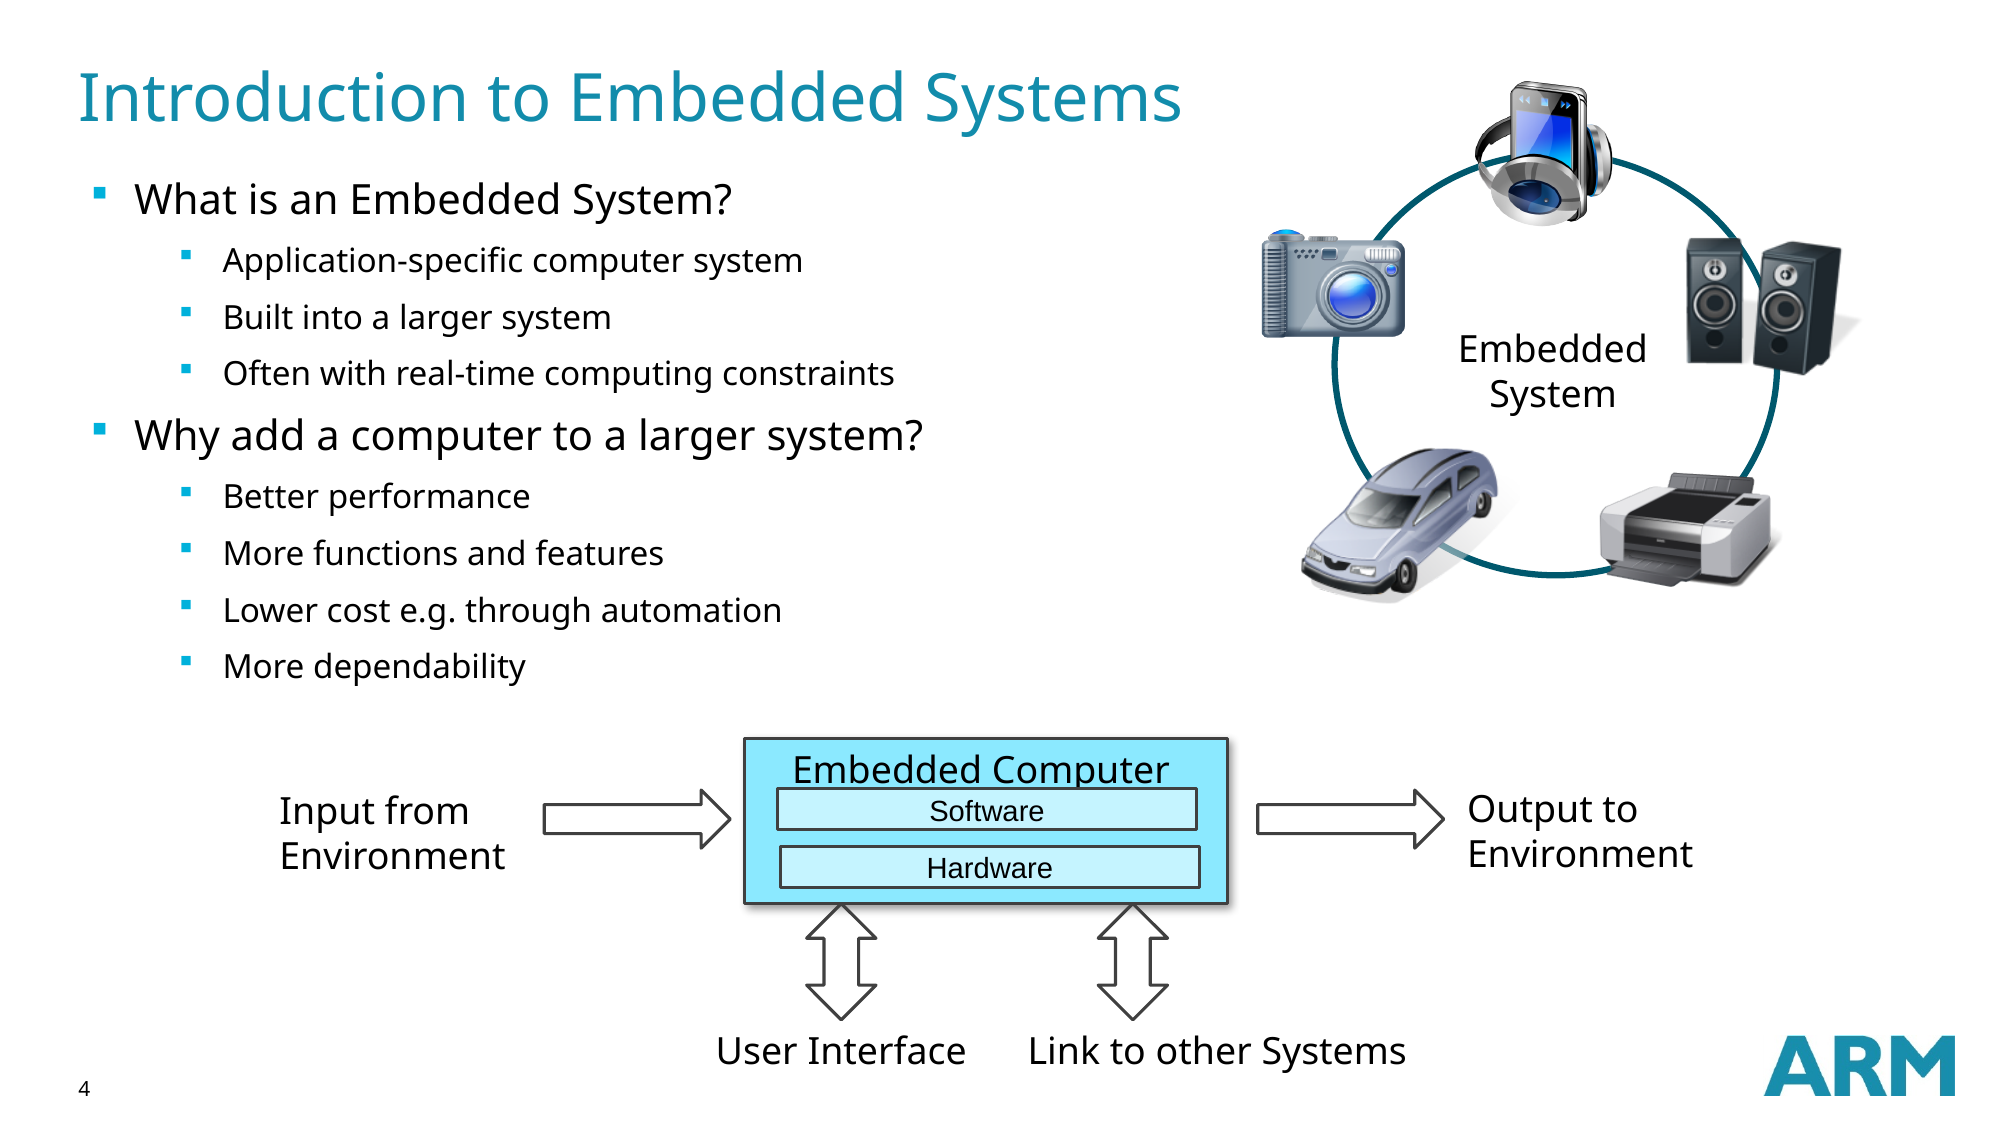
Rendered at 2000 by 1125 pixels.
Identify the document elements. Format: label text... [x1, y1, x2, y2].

text_box [1257, 790, 1444, 849]
list What is an Embedded System? Application-specific computer system Built into a larger system Often with real-time computing constraints Why add a computer to a larger system? Better performance More functions and features Lower cost e.g. through automation More dependability [90, 172, 1228, 694]
title Introduction to Embedded Systems [78, 55, 1910, 150]
text_box User Interface [672, 1019, 1007, 1080]
text_box [806, 916, 877, 1019]
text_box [1248, 79, 1878, 642]
text_box [569, 790, 731, 849]
text_box [1098, 916, 1168, 1019]
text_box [743, 737, 1228, 904]
picture [1763, 1035, 1955, 1096]
text_box Input from Environment [264, 779, 569, 885]
text_box Output to Environment [1452, 777, 1869, 883]
text_box Link to other Systems [1007, 1019, 1428, 1080]
